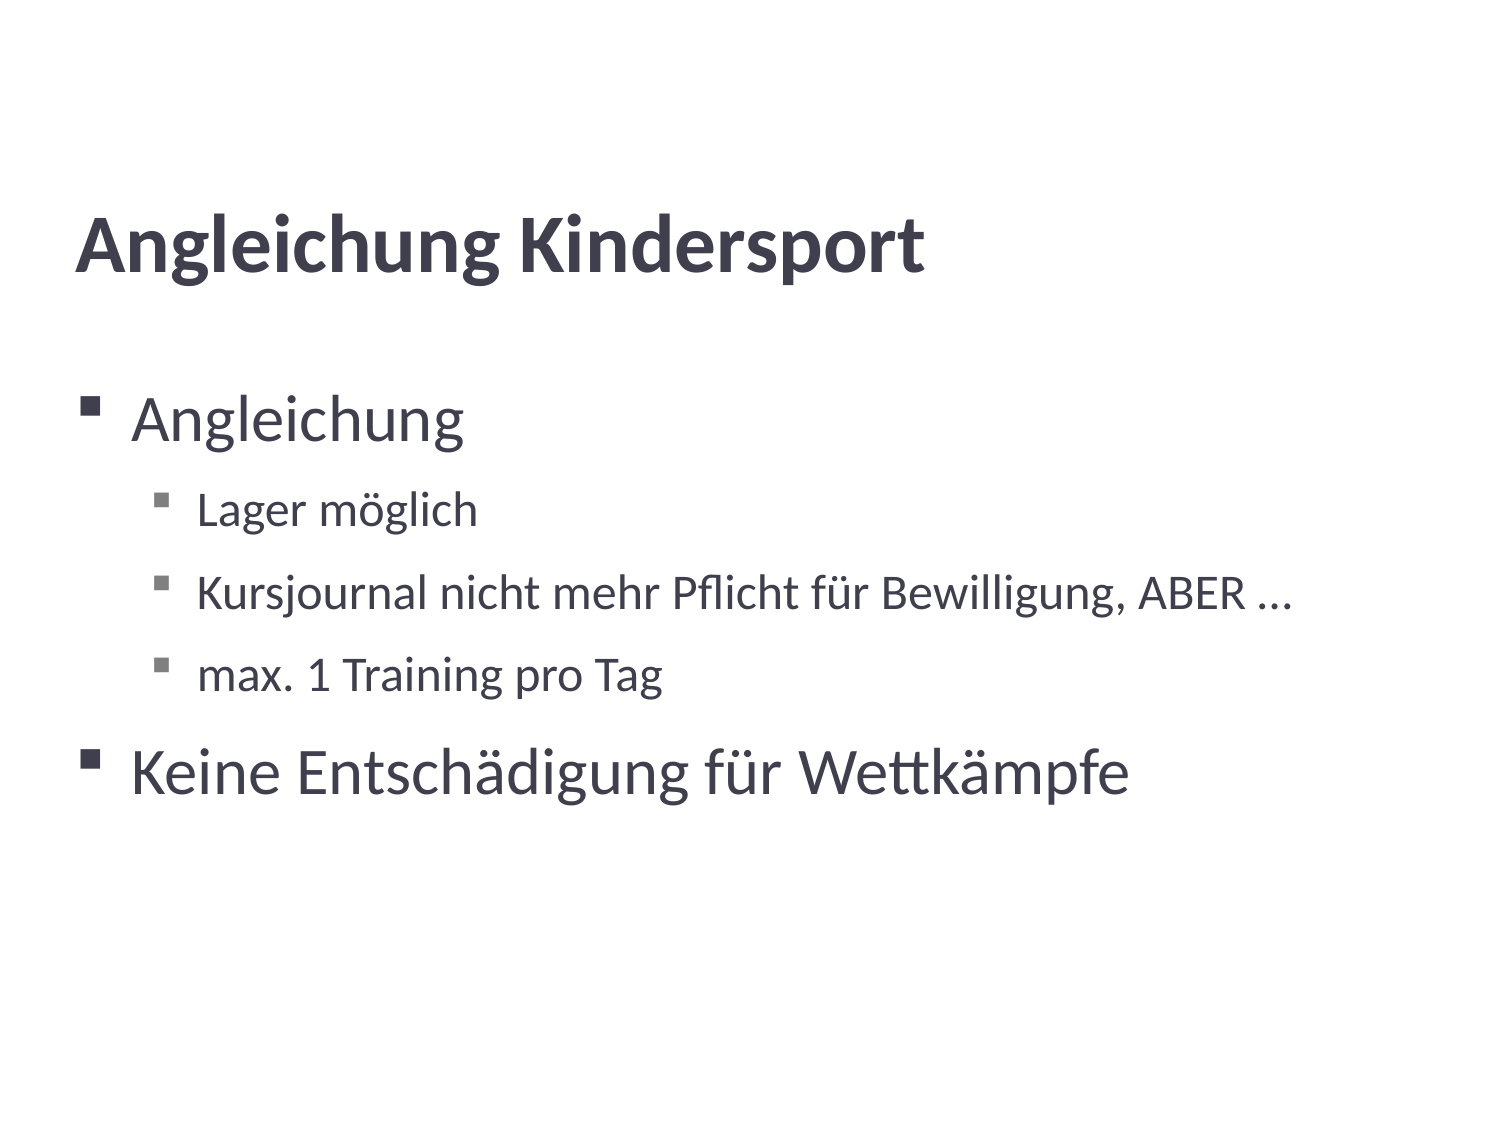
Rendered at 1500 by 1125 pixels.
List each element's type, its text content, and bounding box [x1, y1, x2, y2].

title Angleichung Kindersport [75, 164, 1425, 315]
list Angleichung Lager möglich Kursjournal nicht mehr Pflicht für Bewilligung, ABER … max. 1 Training pro Tag Keine Entschädigung für Wettkämpfe [75, 366, 1425, 1047]
